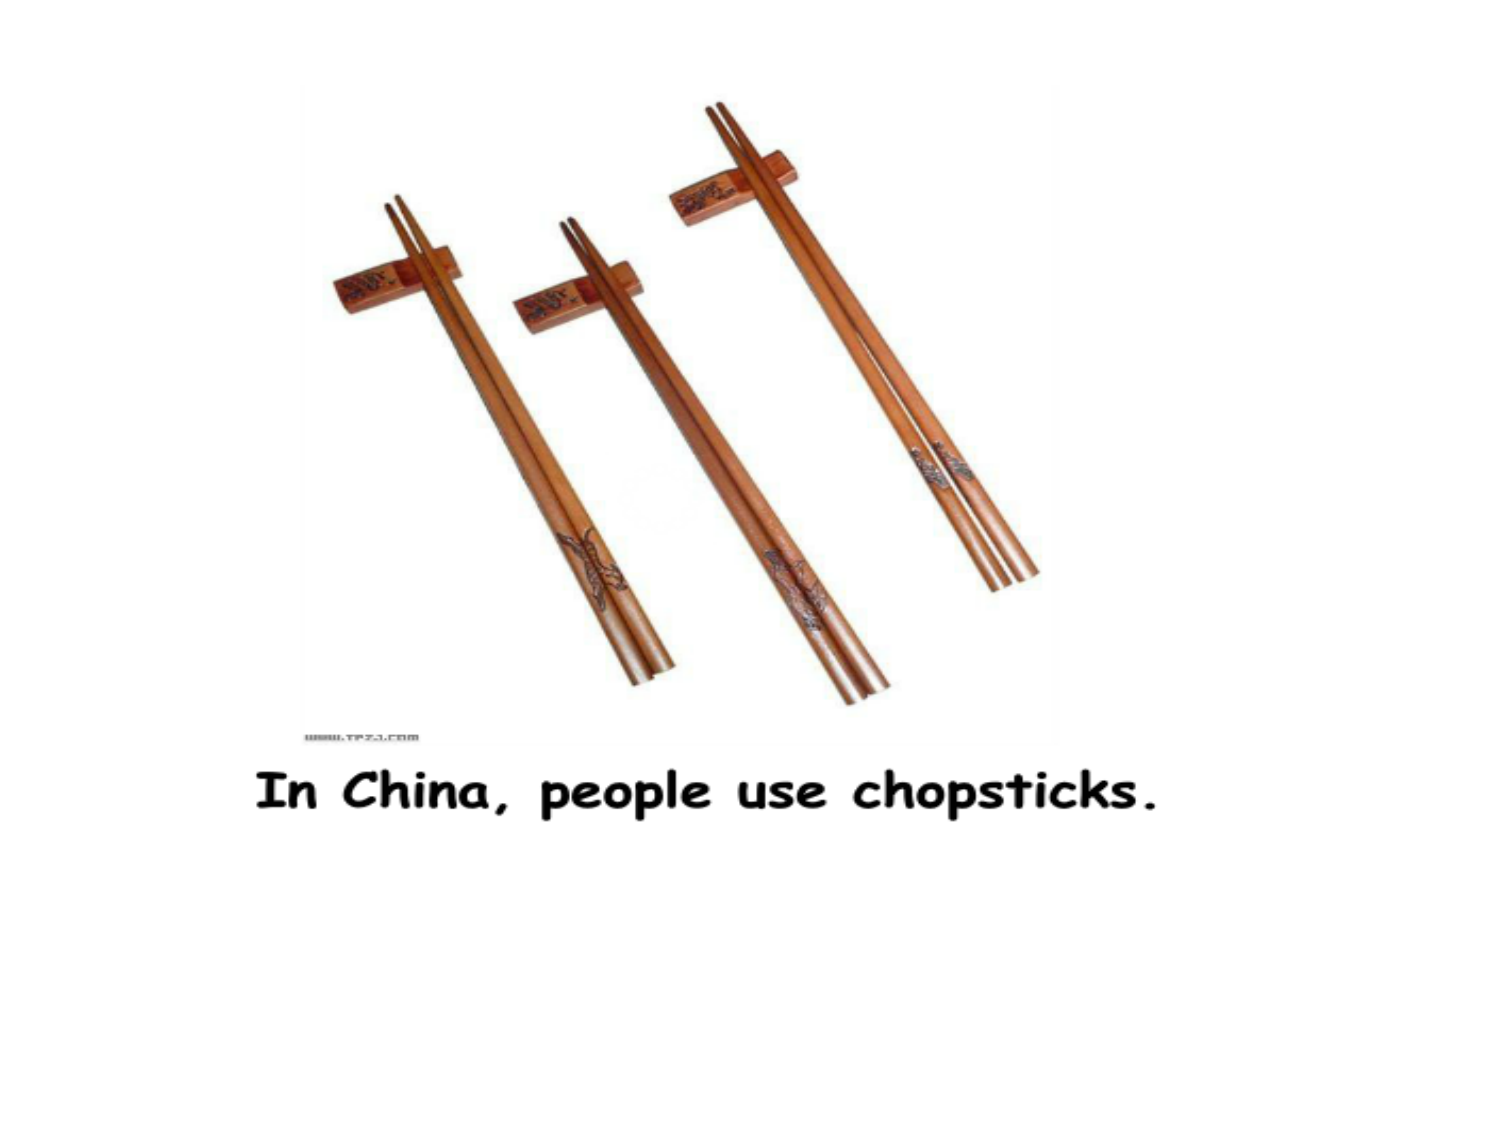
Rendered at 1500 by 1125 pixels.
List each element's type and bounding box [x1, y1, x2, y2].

picture [136, 85, 1319, 936]
